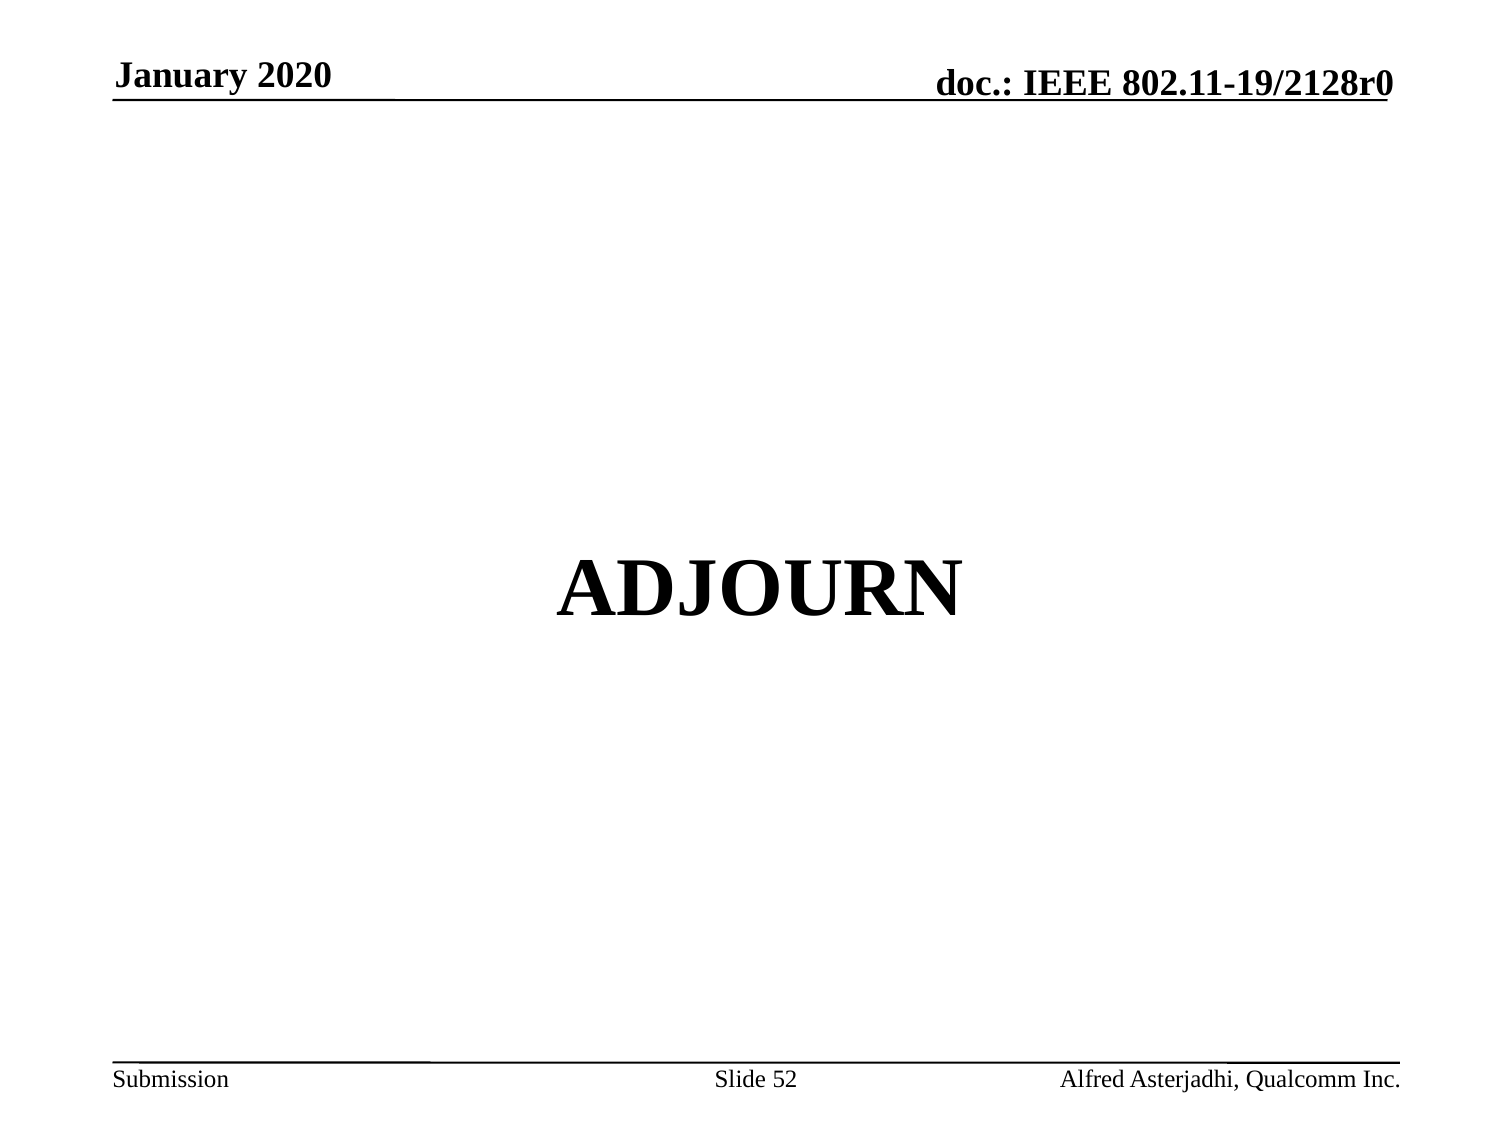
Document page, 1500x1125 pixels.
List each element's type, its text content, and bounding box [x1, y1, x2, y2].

title adjourn [122, 524, 1398, 701]
footer Alfred Asterjadhi, Qualcomm Inc. [878, 1061, 1402, 1093]
slide_number Slide 52 [712, 1061, 800, 1123]
text_box January 2020 [99, 42, 478, 88]
